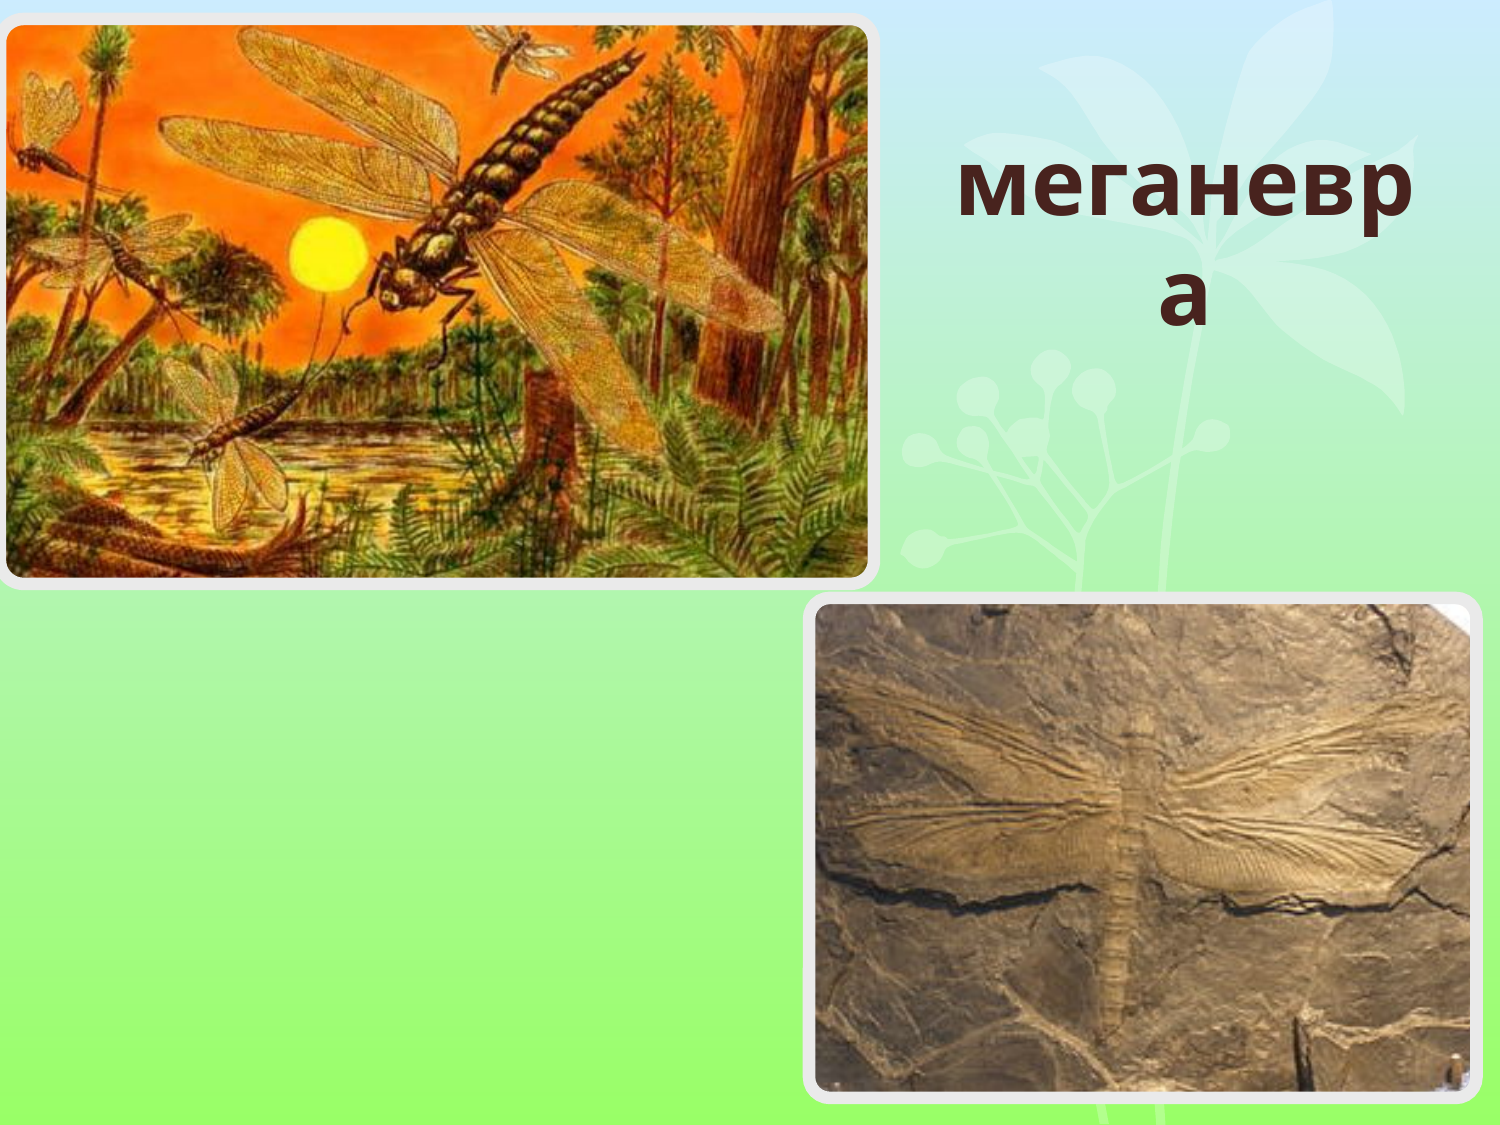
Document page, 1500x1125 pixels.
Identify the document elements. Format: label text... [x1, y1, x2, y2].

title меганевра [915, 163, 1455, 352]
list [0, 18, 875, 585]
picture [808, 597, 1477, 1099]
